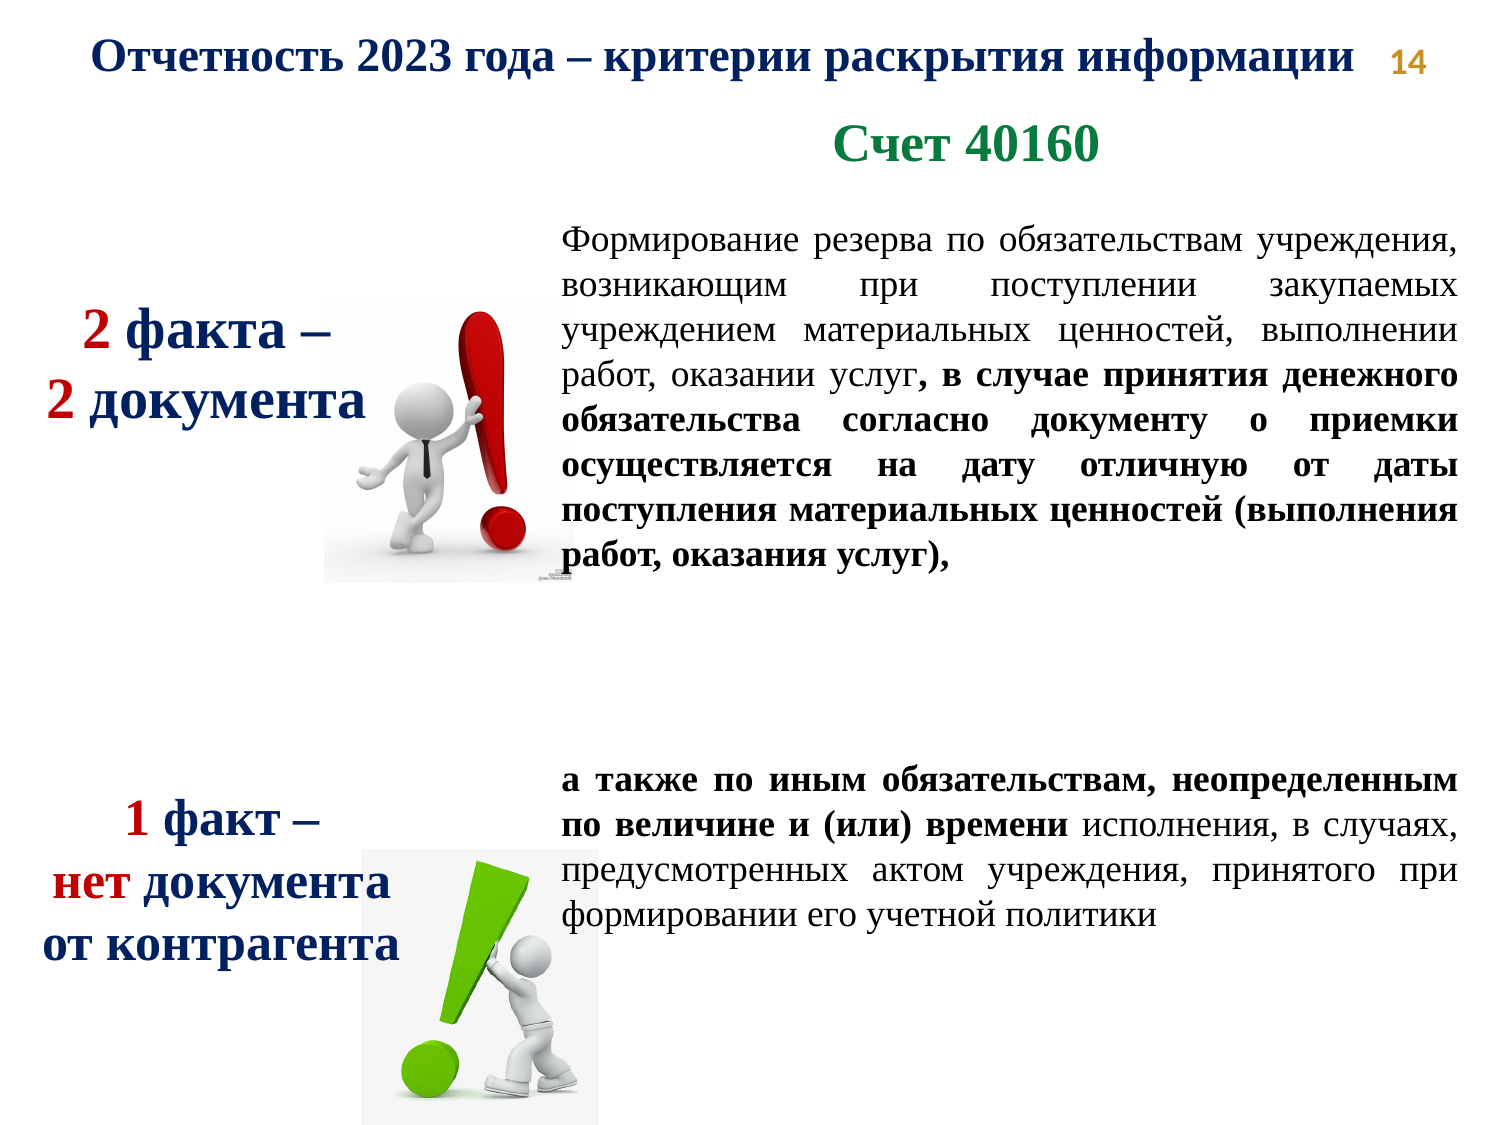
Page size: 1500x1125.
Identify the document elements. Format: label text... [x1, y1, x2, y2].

text_box 1 факт – нет документа от контрагента [23, 957, 356, 990]
text_box Отчетность 2023 года – критерии раскрытия информации [71, 16, 1376, 89]
slide_number 14 [1365, 29, 1474, 90]
text_box Счет 40160 [791, 99, 1143, 180]
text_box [23, 205, 1474, 949]
picture [361, 949, 600, 1125]
